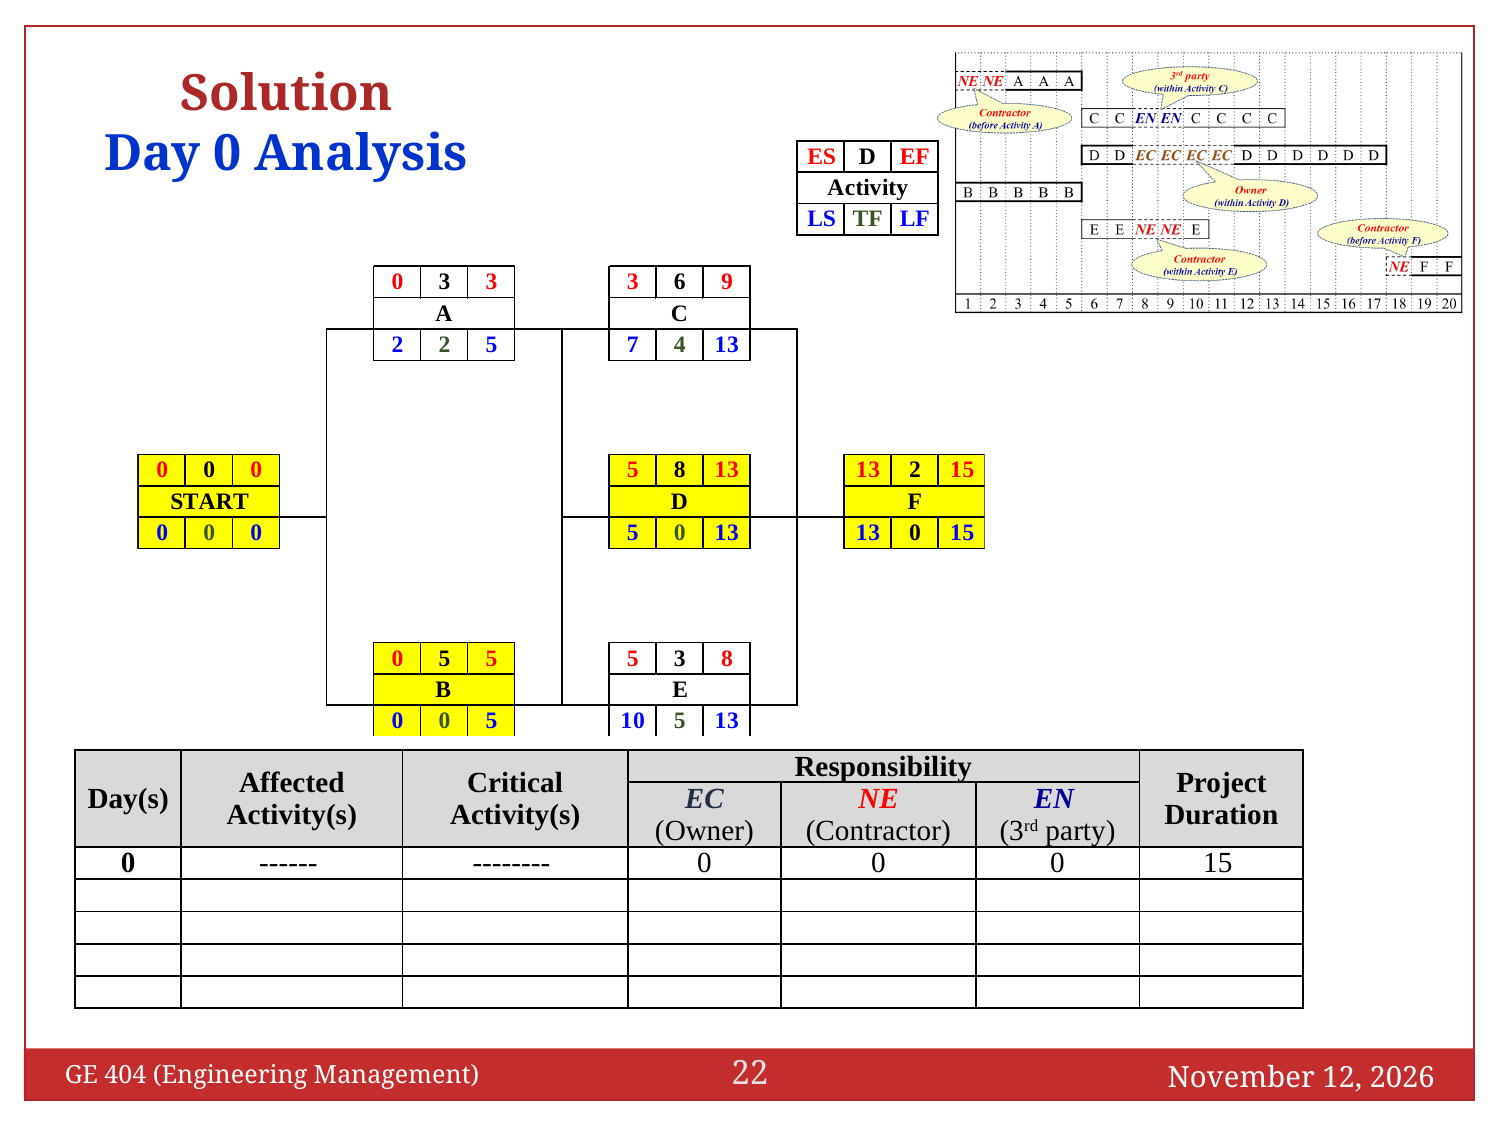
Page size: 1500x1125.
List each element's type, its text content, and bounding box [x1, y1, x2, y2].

table_cell [76, 880, 180, 911]
table_cell [977, 945, 1139, 975]
table_cell [182, 945, 402, 975]
slide_number 22 [699, 1037, 800, 1110]
table_cell [977, 977, 1139, 1007]
table_cell [403, 945, 627, 975]
table_cell [403, 912, 627, 943]
table_cell [1140, 945, 1302, 975]
table_cell 0 [629, 848, 780, 878]
table_cell [977, 912, 1139, 943]
table_cell [403, 880, 627, 911]
table_cell [782, 977, 975, 1007]
footer GE 404 (Engineering Management) [50, 1051, 638, 1112]
table_cell [76, 912, 180, 943]
table_cell [1140, 912, 1302, 943]
table_cell 0 [782, 848, 975, 878]
table_cell -------- [403, 848, 627, 878]
table_header Day(s) [76, 751, 180, 846]
table_header Responsibility [629, 751, 1139, 781]
table_cell [403, 977, 627, 1007]
table_cell [1140, 977, 1302, 1007]
table_cell [182, 977, 402, 1007]
title Solution Day 0 Analysis [50, 63, 523, 188]
table_cell [1140, 880, 1302, 911]
table_cell [629, 945, 780, 975]
table_cell [782, 945, 975, 975]
table_cell [76, 945, 180, 975]
table_cell [629, 912, 780, 943]
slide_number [950, 1050, 1450, 1111]
table_header Project Duration [1140, 751, 1302, 846]
table_cell 15 [1140, 848, 1302, 878]
table_cell [76, 977, 180, 1007]
table_cell EC (Owner) [629, 783, 780, 846]
table_cell NE (Contractor) [782, 783, 975, 846]
table_cell [977, 880, 1139, 911]
table_header Affected Activity(s) [182, 751, 402, 846]
table_cell [782, 880, 975, 911]
table_cell [782, 912, 975, 943]
table_cell ------ [182, 848, 402, 878]
table_cell 0 [977, 848, 1139, 878]
table_cell [182, 880, 402, 911]
table_header Critical Activity(s) [403, 751, 627, 846]
table_cell [182, 912, 402, 943]
table_cell [629, 880, 780, 911]
picture [137, 52, 1463, 738]
table_cell EN (3rd party) [977, 783, 1139, 846]
table_cell [629, 977, 780, 1007]
table_cell 0 [76, 848, 180, 878]
